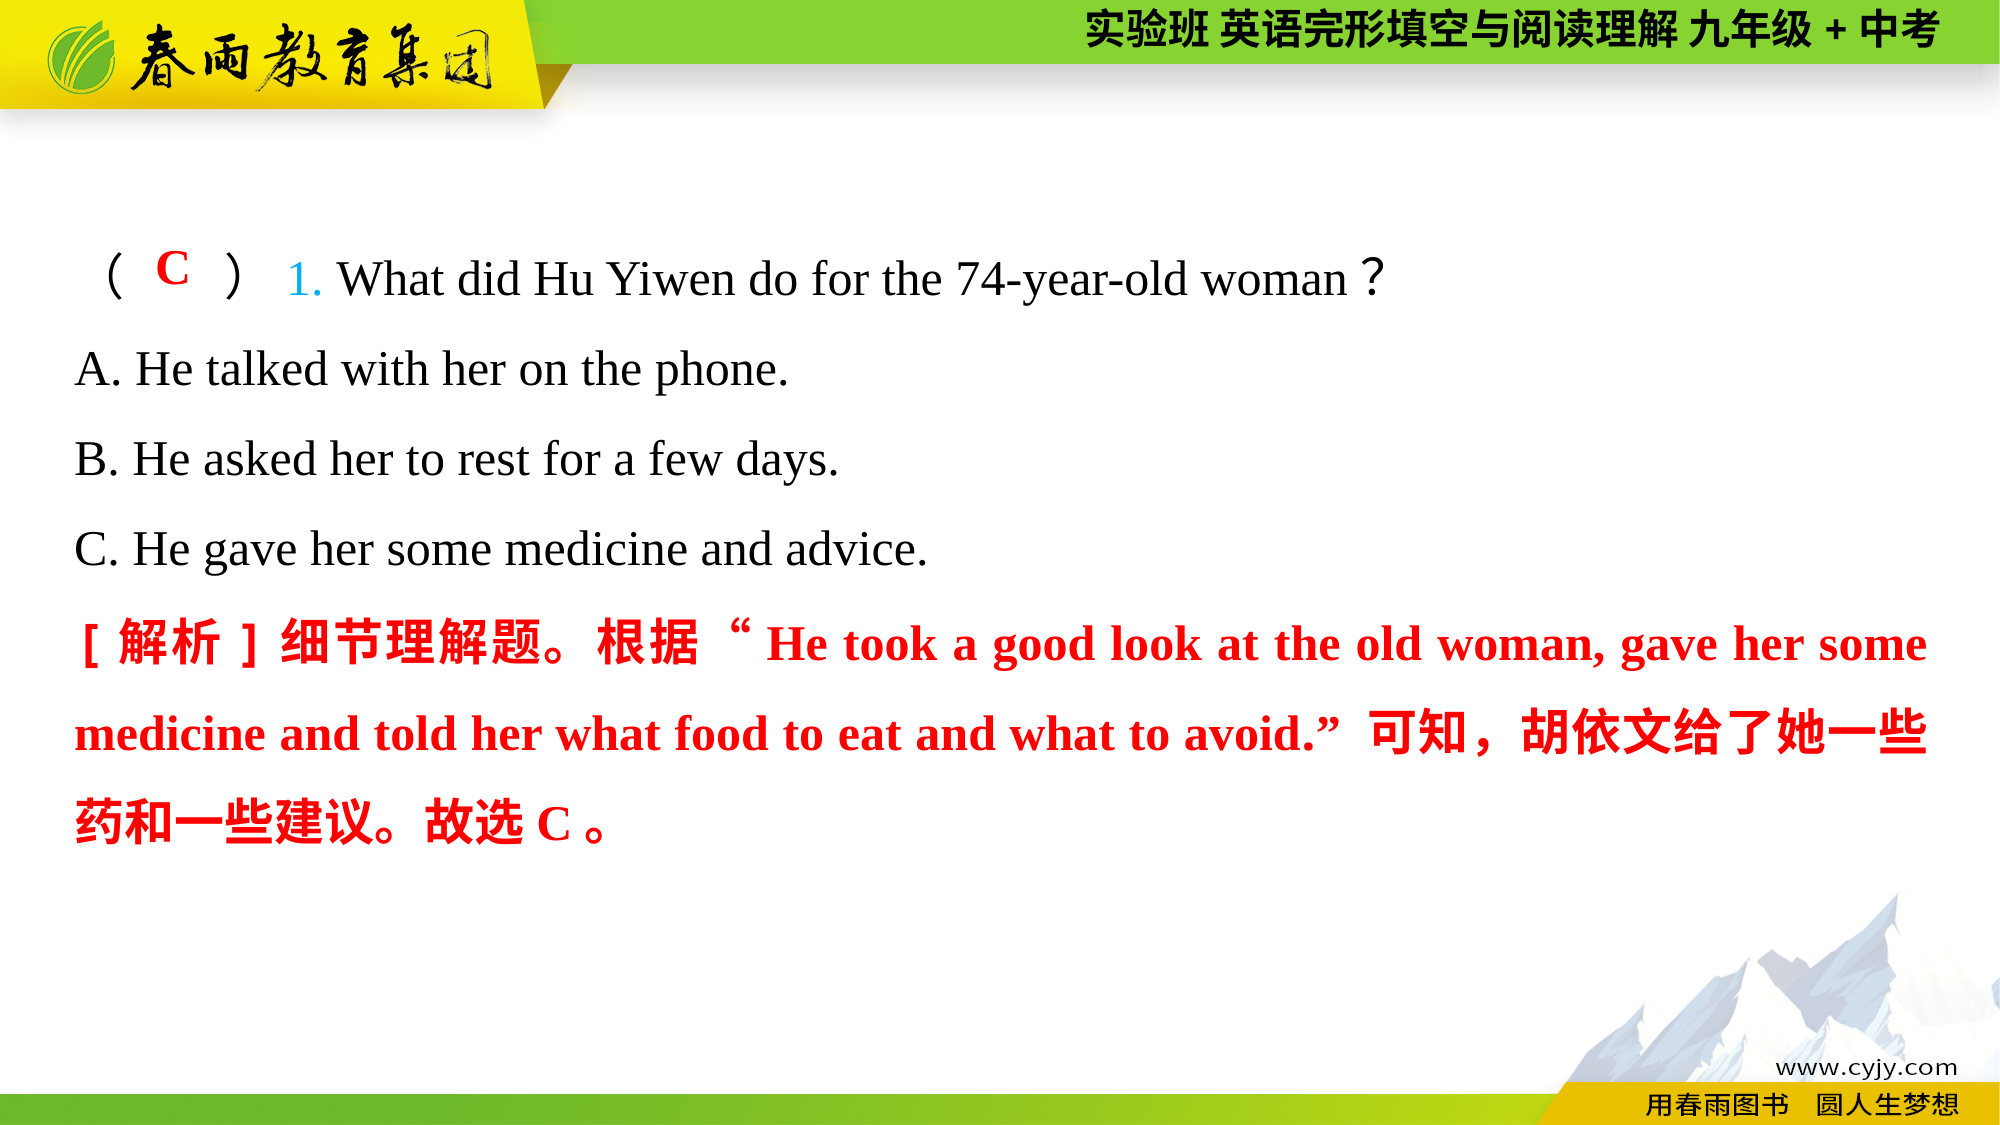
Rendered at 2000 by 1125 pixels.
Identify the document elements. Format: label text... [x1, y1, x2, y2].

list （ ）1. What did Hu Yiwen do for the 74-year-old woman？ A. He talked with her on the phone. B. He asked her to rest for a few days. C. He gave her some medicine and advice. [59, 208, 1944, 573]
text_box [解析]细节理解题。根据“He took a good look at the old woman, gave her some medicine and told her what food to eat and what to avoid.” 可知，胡依文给了她一些药和一些建议。故选C。 [59, 573, 1944, 859]
text_box C [140, 226, 206, 302]
picture [0, 0, 2000, 1125]
